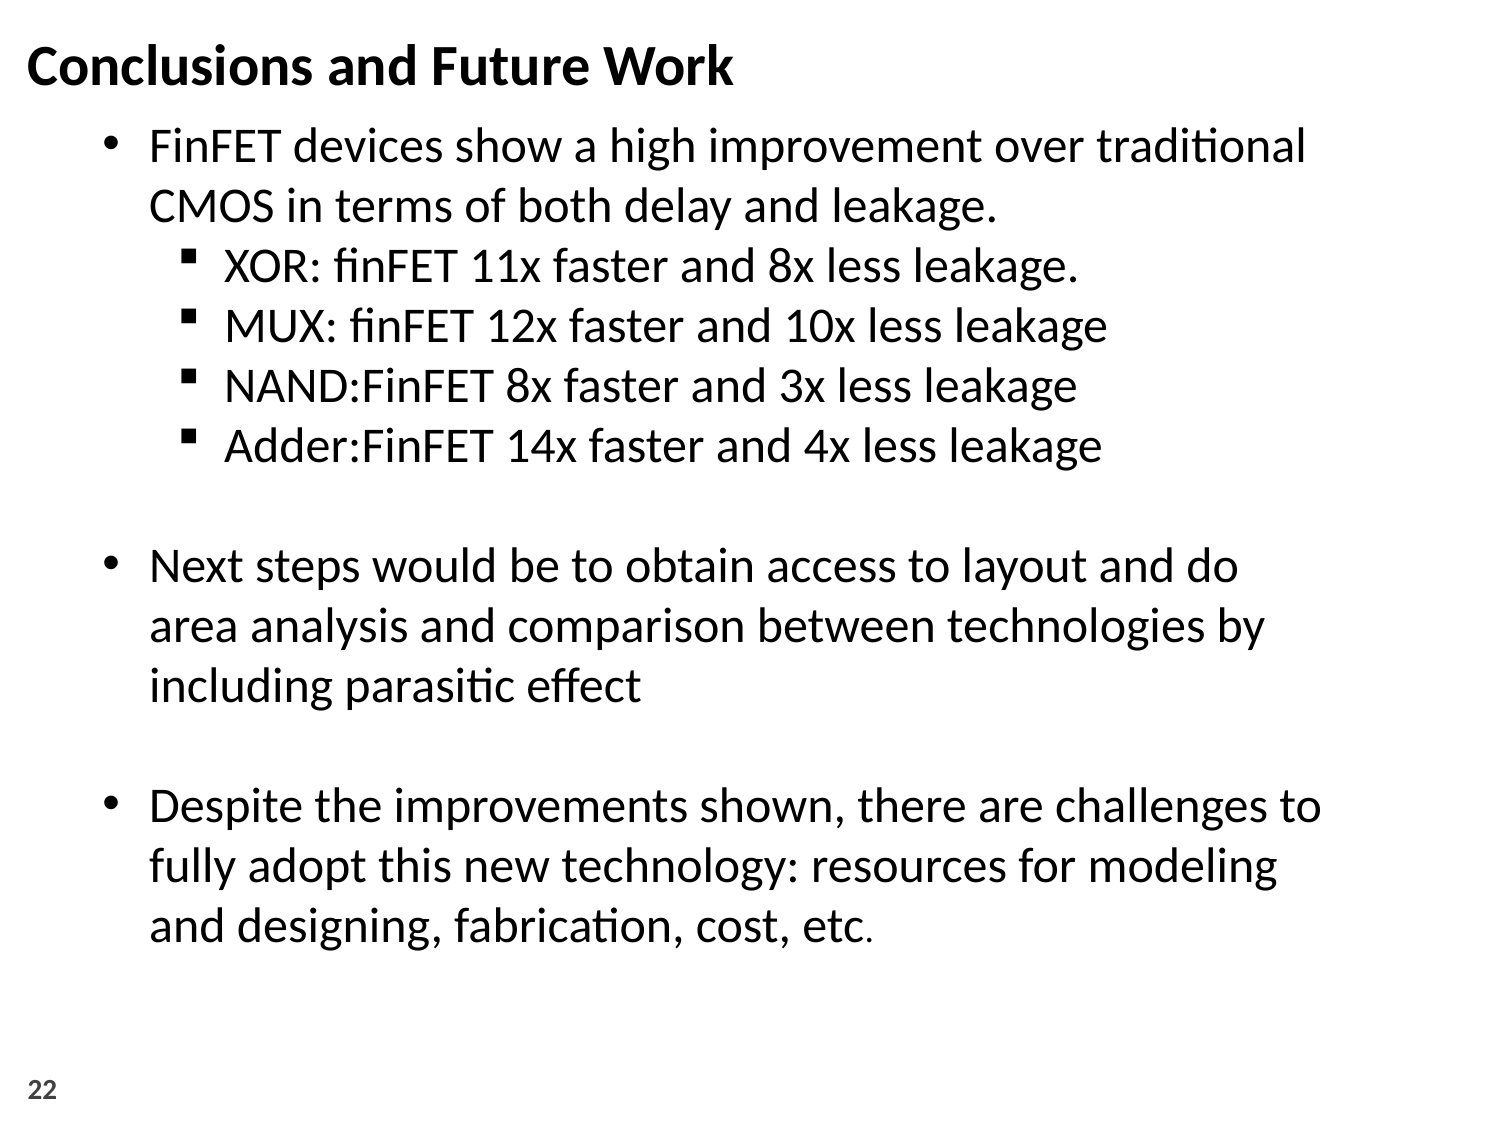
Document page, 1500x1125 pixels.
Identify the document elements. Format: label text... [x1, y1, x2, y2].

slide_number 22 [12, 1052, 87, 1113]
text_box FinFET devices show a high improvement over traditional CMOS in terms of both delay and leakage. XOR: finFET 11x faster and 8x less leakage. MUX: finFET 12x faster and 10x less leakage NAND:FinFET 8x faster and 3x less leakage Adder:FinFET 14x faster and 4x less leakage Next steps would be to obtain access to layout and do area analysis and comparison between technologies by including parasitic effect Despite the improvements shown, there are challenges to fully adopt this new technology: resources for modeling and designing, fabrication, cost, etc. [87, 104, 1338, 1125]
title Conclusions and Future Work [12, 19, 1493, 105]
